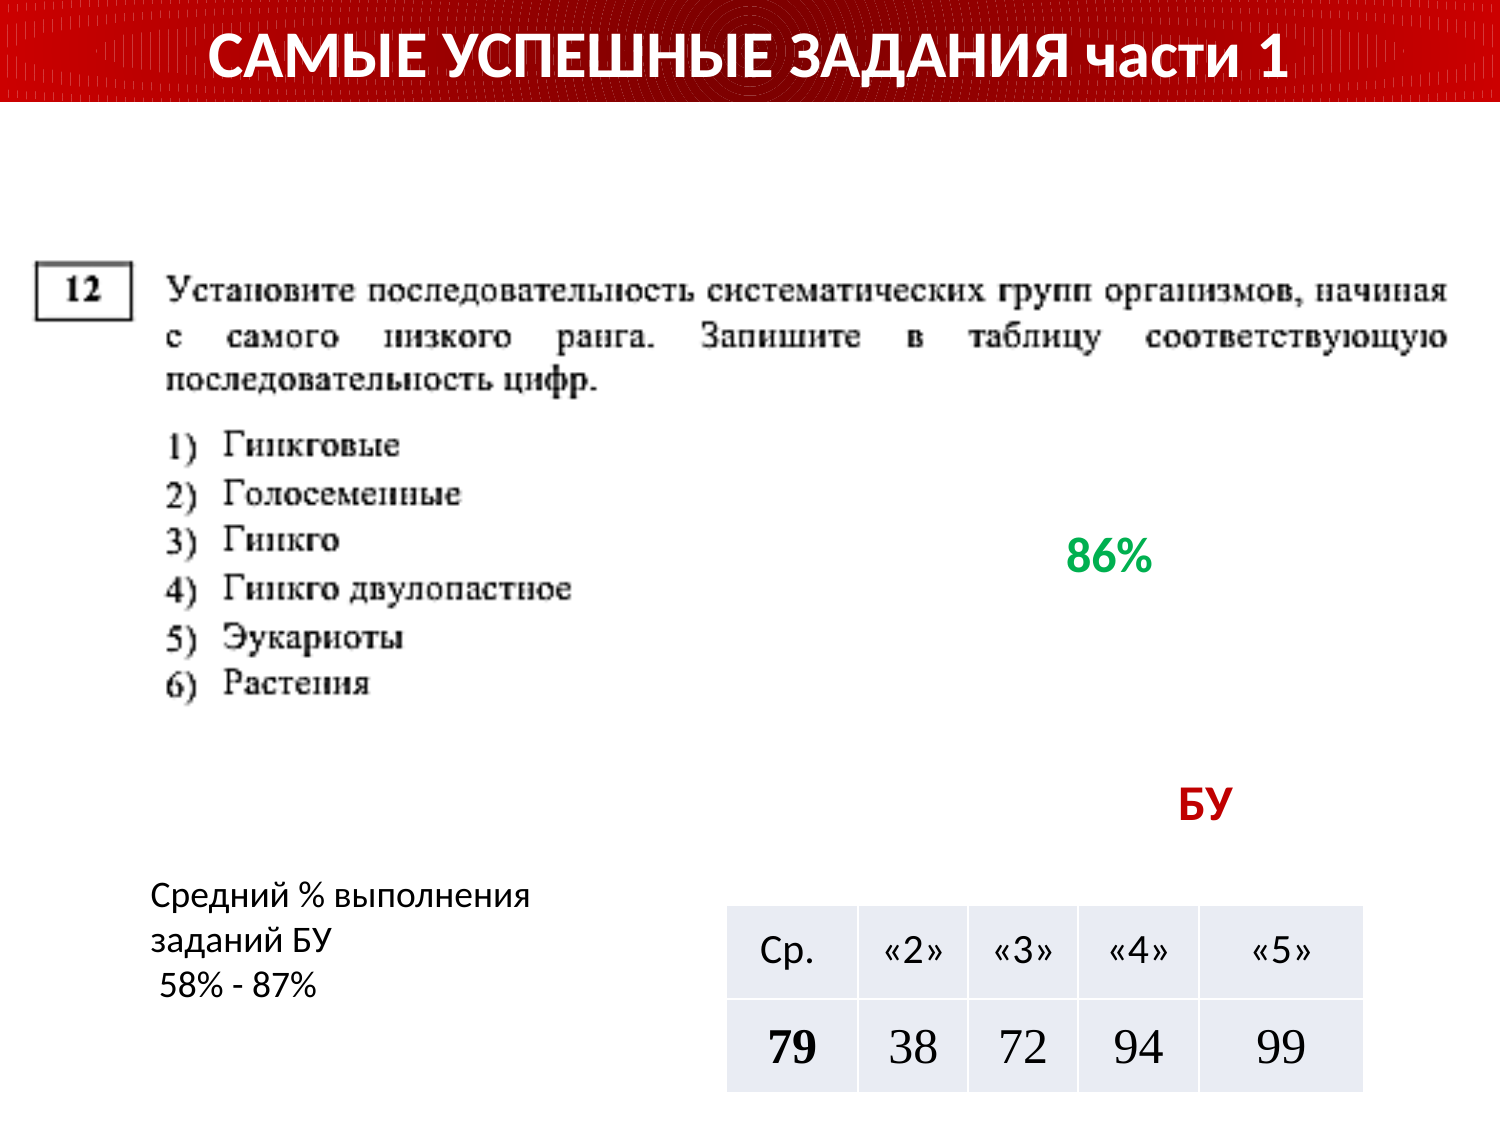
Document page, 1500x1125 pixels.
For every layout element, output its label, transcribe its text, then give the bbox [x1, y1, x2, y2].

table_cell 38 [859, 1000, 967, 1092]
table_header «2» [859, 906, 967, 998]
table_header «3» [969, 906, 1077, 998]
title САМЫЕ УСПЕШНЫЕ ЗАДАНИЯ части 1 [0, 0, 1500, 102]
table_cell 79 [727, 1000, 857, 1092]
table_header «5» [1200, 906, 1363, 998]
table_cell 94 [1079, 1000, 1198, 1092]
table_cell 72 [969, 1000, 1077, 1092]
picture [0, 219, 1499, 721]
table_header Ср. [727, 906, 857, 998]
table_header «4» [1079, 906, 1198, 998]
text_box Средний % выполнения заданий БУ 58% - 87% [135, 862, 668, 1013]
text_box БУ [1163, 763, 1353, 838]
table_cell 99 [1200, 1000, 1363, 1092]
